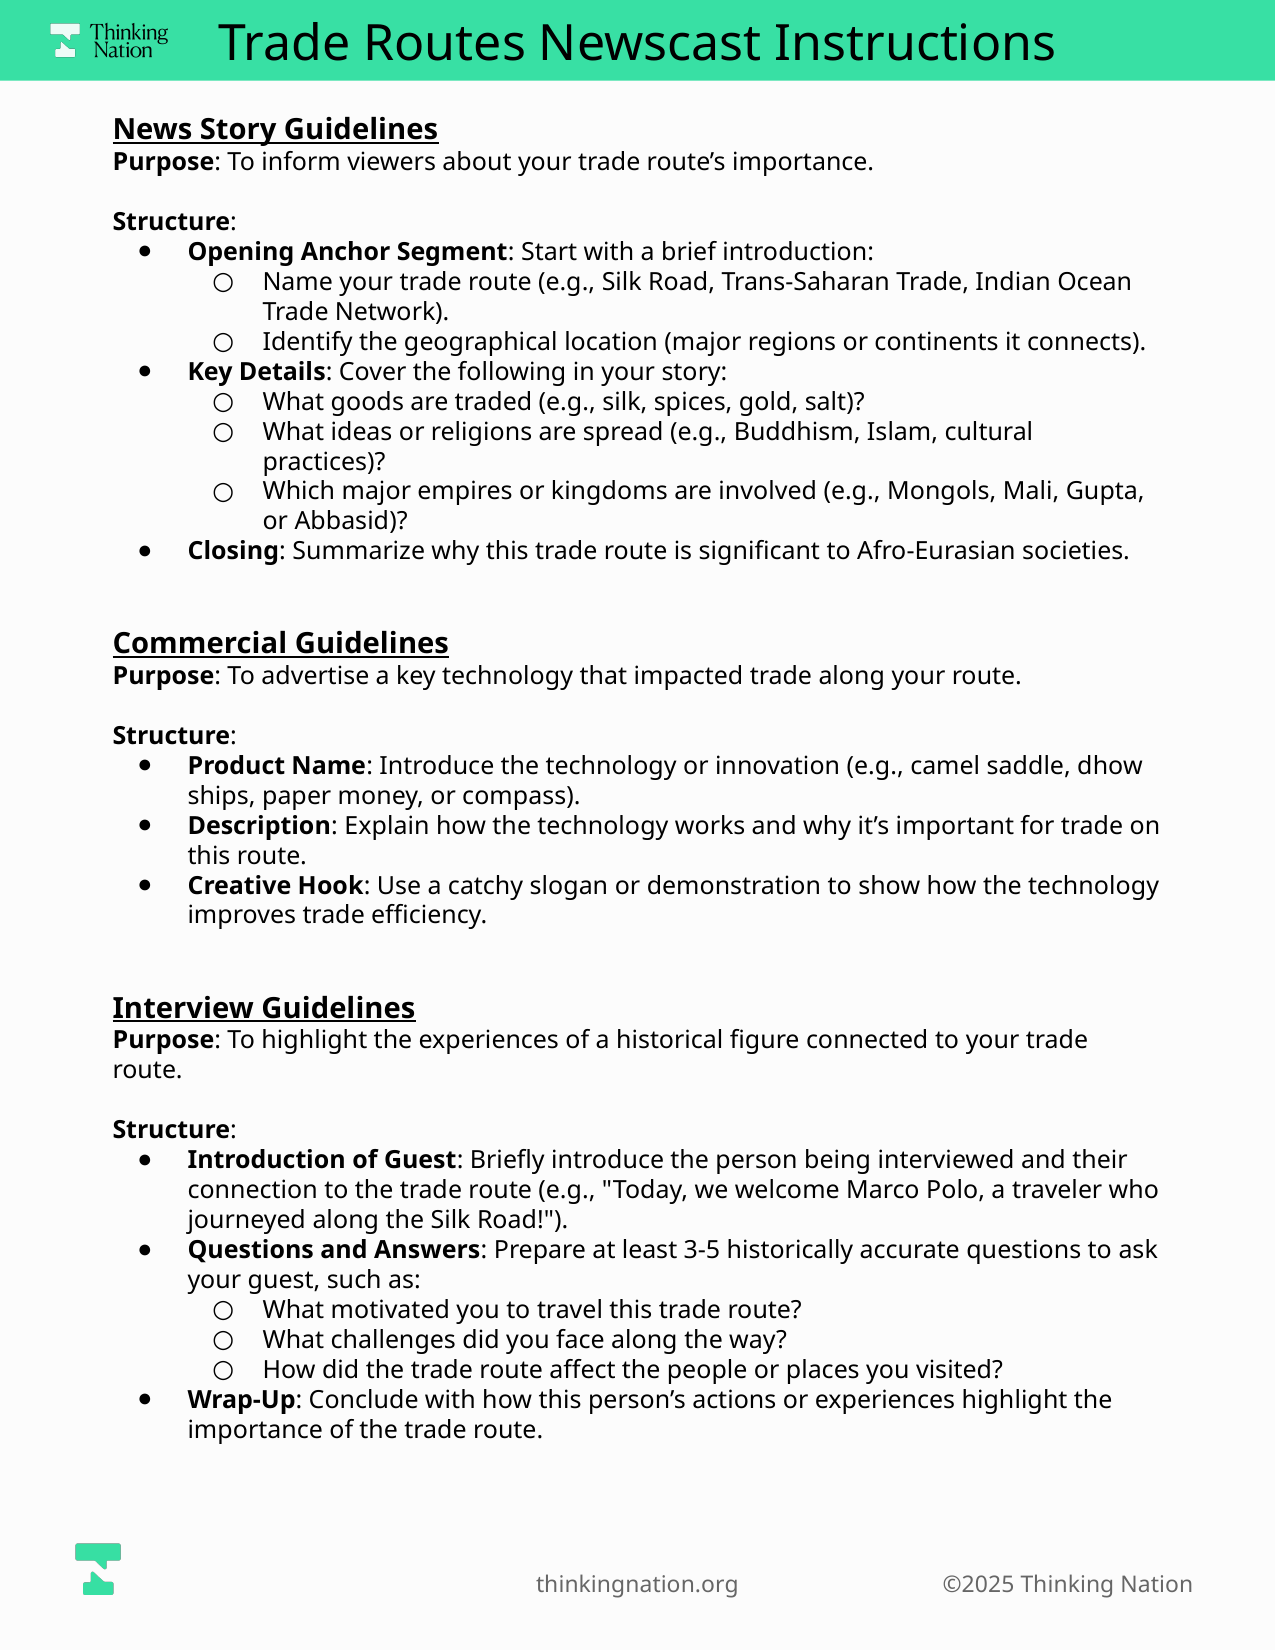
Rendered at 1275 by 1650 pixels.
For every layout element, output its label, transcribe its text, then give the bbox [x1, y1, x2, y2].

text_box thinkingnation.org [486, 1553, 789, 1605]
picture [36, 12, 172, 69]
text_box News Story Guidelines Purpose: To inform viewers about your trade route’s importance. Structure: Opening Anchor Segment: Start with a brief introduction: Name your trade route (e.g., Silk Road, Trans-Saharan Trade, Indian Ocean Trade Network). Identify the geographical location (major regions or continents it connects). Key Details: Cover the following in your story: What goods are traded (e.g., silk, spices, gold, salt)? What ideas or religions are spread (e.g., Buddhism, Islam, cultural practices)? Which major empires or kingdoms are involved (e.g., Mongols, Mali, Gupta, or Abbasid)? Closing: Summarize why this trade route is significant to Afro-Eurasian societies. Commercial Guidelines Purpose: To advertise a key technology that impacted trade along your route. Structure: Product Name: Introduce the technology or innovation (e.g., camel saddle, dhow ships, paper money, or compass). Description: Explain how the technology works and why it’s important for trade on this route. Creative Hook: Use a catchy slogan or demonstration to show how the technology improves trade efficiency. Interview Guidelines Purpose: To highlight the experiences of a historical figure connected to your trade route. Structure: Introduction of Guest: Briefly introduce the person being interviewed and their connection to the trade route (e.g., "Today, we welcome Marco Polo, a traveler who journeyed along the Silk Road!"). Questions and Answers: Prepare at least 3-5 historically accurate questions to ask your guest, such as: What motivated you to travel this trade route? What challenges did you face along the way? How did the trade route affect the people or places you visited? Wrap-Up: Conclude with how this person’s actions or experiences highlight the importance of the trade route. [97, 95, 1178, 1458]
text_box Trade Routes Newscast Instructions [0, 0, 1275, 81]
picture [62, 1533, 134, 1605]
text_box ©2025 Thinking Nation [907, 1553, 1210, 1605]
